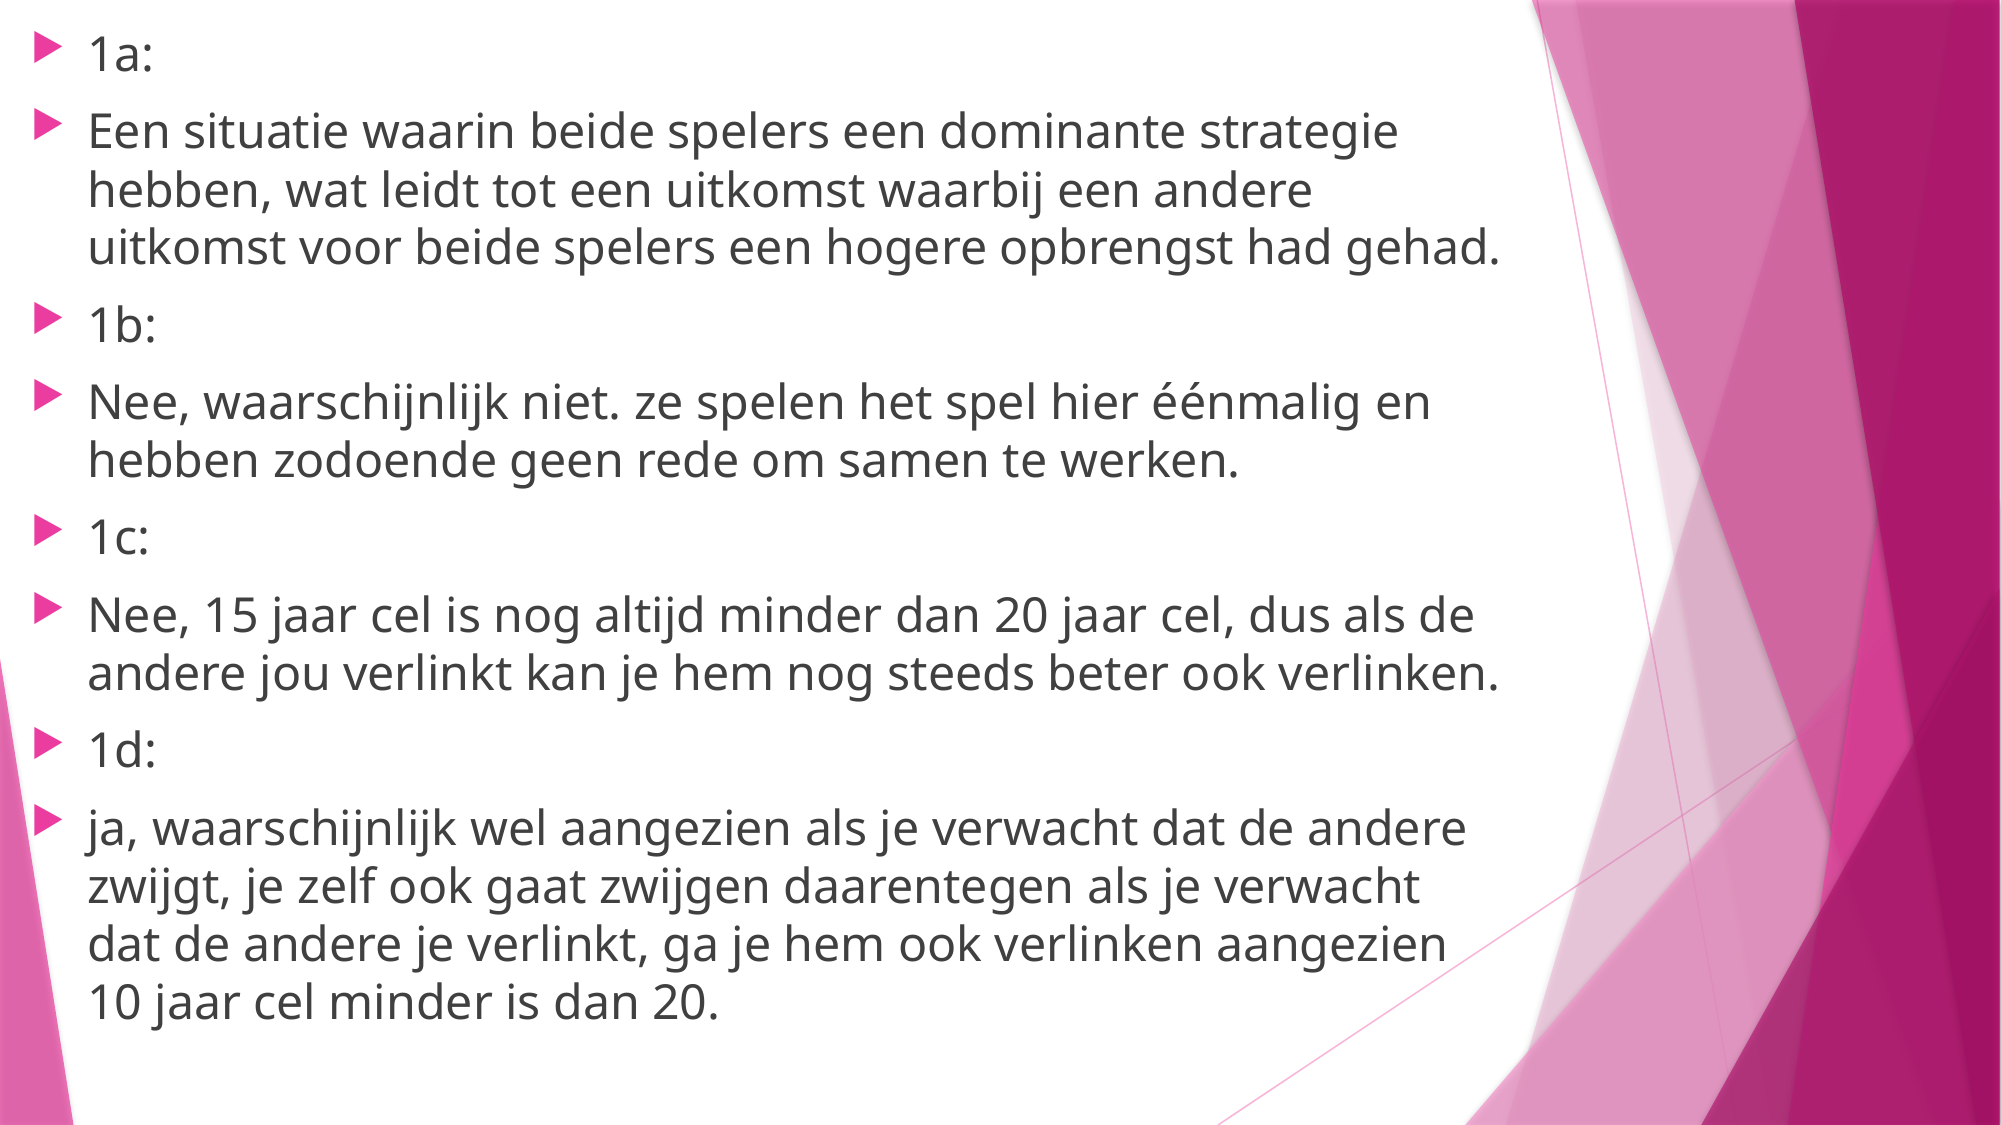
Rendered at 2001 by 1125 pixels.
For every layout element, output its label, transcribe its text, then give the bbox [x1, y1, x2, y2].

list 1a: Een situatie waarin beide spelers een dominante strategie hebben, wat leidt tot een uitkomst waarbij een andere uitkomst voor beide spelers een hogere opbrengst had gehad. 1b: Nee, waarschijnlijk niet. ze spelen het spel hier éénmalig en hebben zodoende geen rede om samen te werken. 1c: Nee, 15 jaar cel is nog altijd minder dan 20 jaar cel, dus als de andere jou verlinkt kan je hem nog steeds beter ook verlinken. 1d: ja, waarschijnlijk wel aangezien als je verwacht dat de andere zwijgt, je zelf ook gaat zwijgen daarentegen als je verwacht dat de andere je verlinkt, ga je hem ook verlinken aangezien 10 jaar cel minder is dan 20. [15, 15, 1522, 1125]
